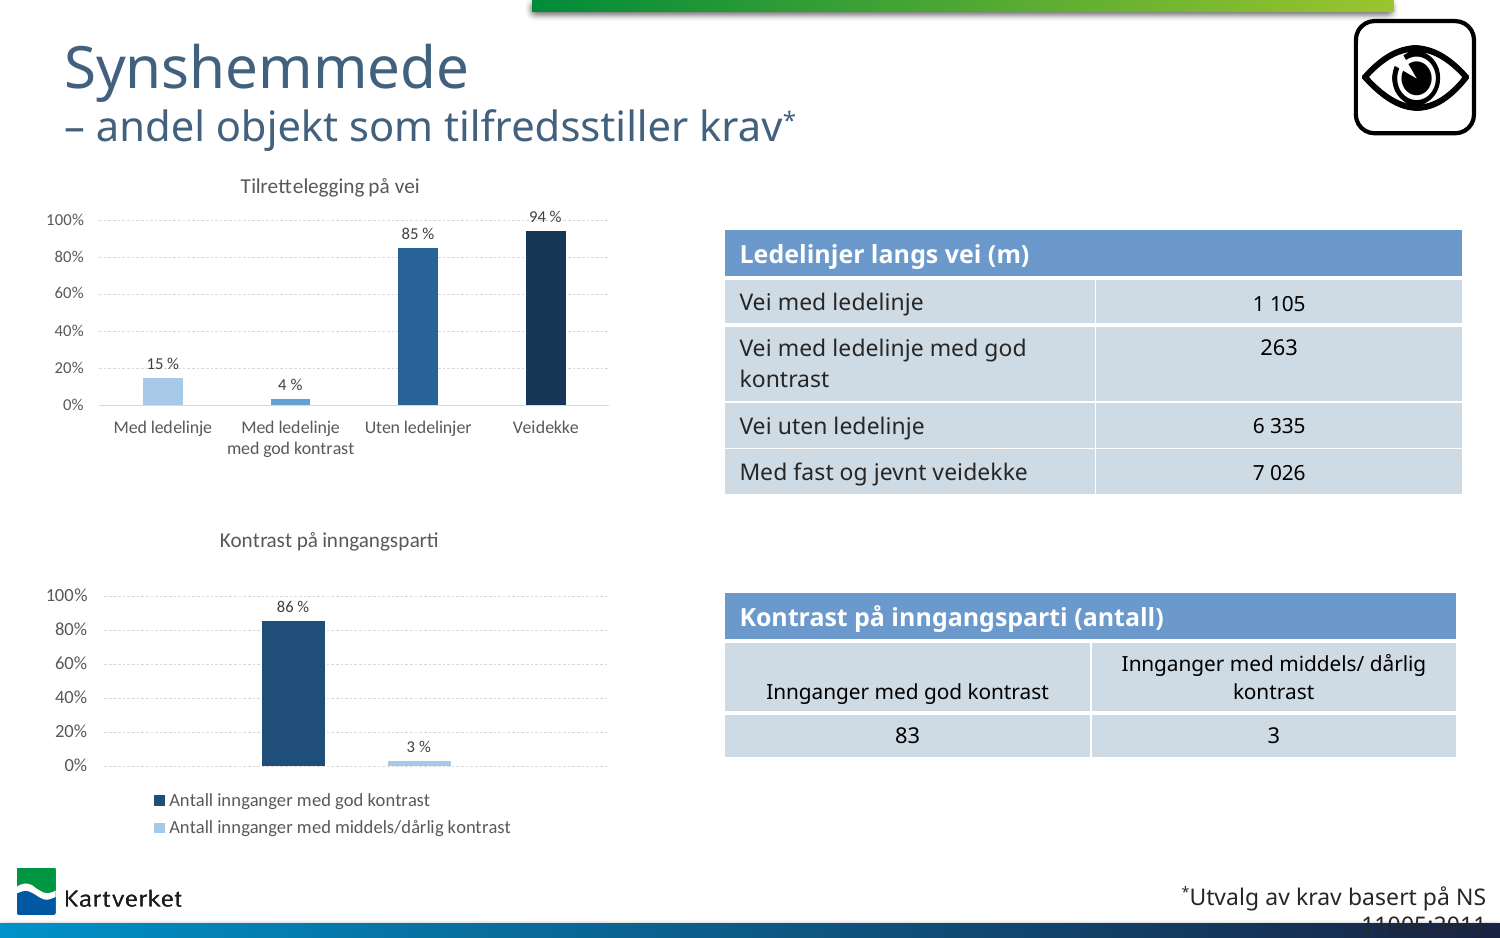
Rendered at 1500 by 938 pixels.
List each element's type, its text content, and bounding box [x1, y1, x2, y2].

picture [41, 166, 619, 492]
table_cell 263 [1096, 327, 1462, 401]
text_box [1355, 20, 1475, 134]
table_cell Innganger med god kontrast [725, 643, 1090, 711]
table_cell Innganger med middels/ dårlig kontrast [1092, 643, 1456, 711]
table_header Ledelinjer langs vei (m) [725, 230, 1462, 276]
table_cell Med fast og jevnt veidekke [725, 449, 1095, 494]
text_box Synshemmede – andel objekt som tilfredsstiller krav* [49, 24, 1431, 158]
table_cell 7 026 [1096, 449, 1462, 494]
table_cell 83 [725, 715, 1090, 757]
table_cell Vei med ledelinje [725, 280, 1095, 323]
table_cell Vei med ledelinje med god kontrast [725, 327, 1095, 401]
table_cell 1 105 [1096, 280, 1462, 323]
table_header Kontrast på inngangsparti (antall) [725, 593, 1456, 639]
picture [41, 520, 618, 846]
table_cell 6 335 [1096, 403, 1462, 448]
table_cell 3 [1092, 715, 1456, 757]
table_cell Vei uten ledelinje [725, 403, 1095, 448]
text_box *Utvalg av krav basert på NS 11005:2011 [1068, 873, 1500, 938]
